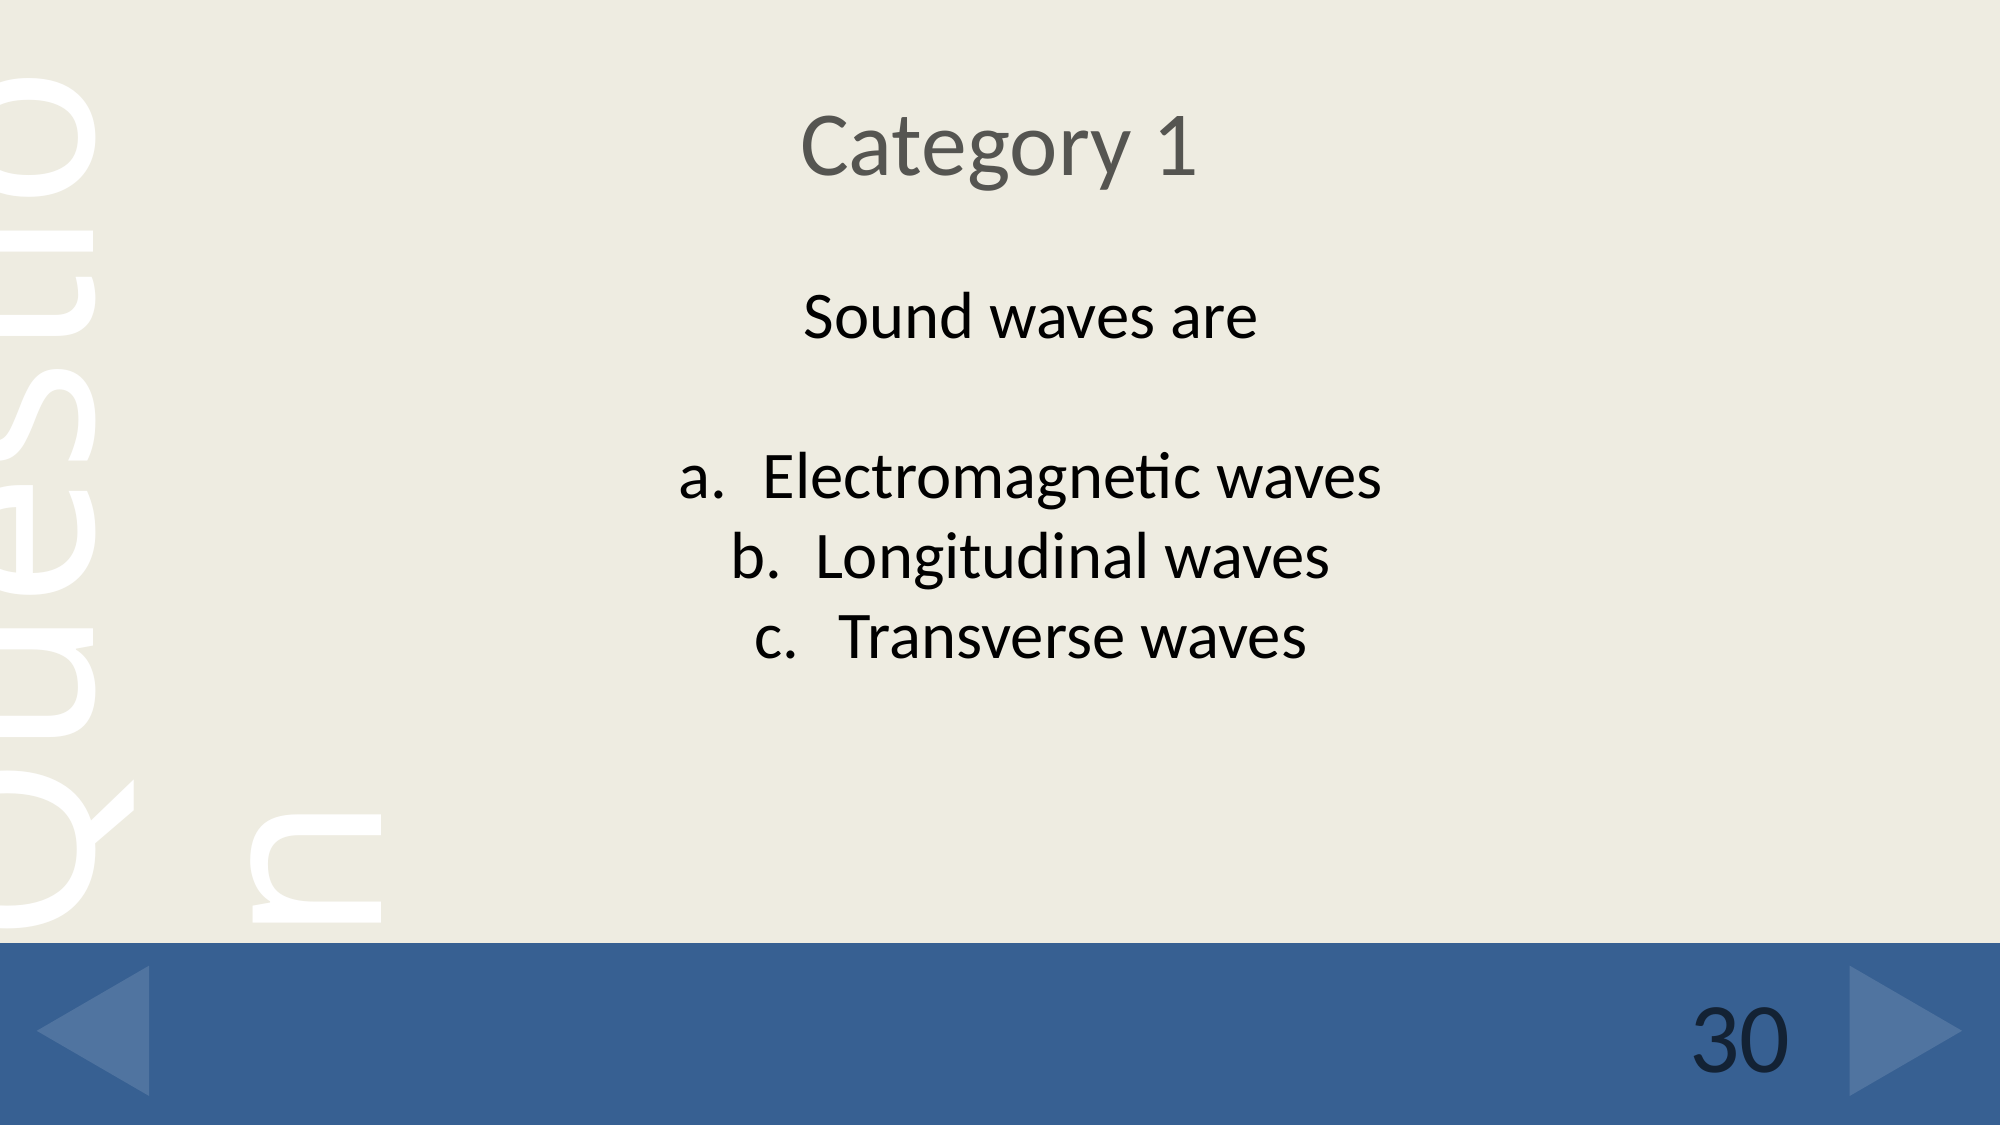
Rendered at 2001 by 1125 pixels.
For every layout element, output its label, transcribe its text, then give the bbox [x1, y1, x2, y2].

title Category 1 [99, 45, 1900, 233]
list 30 [1494, 967, 1806, 1097]
list Sound waves are Electromagnetic waves Longitudinal waves Transverse waves [302, 307, 1760, 636]
